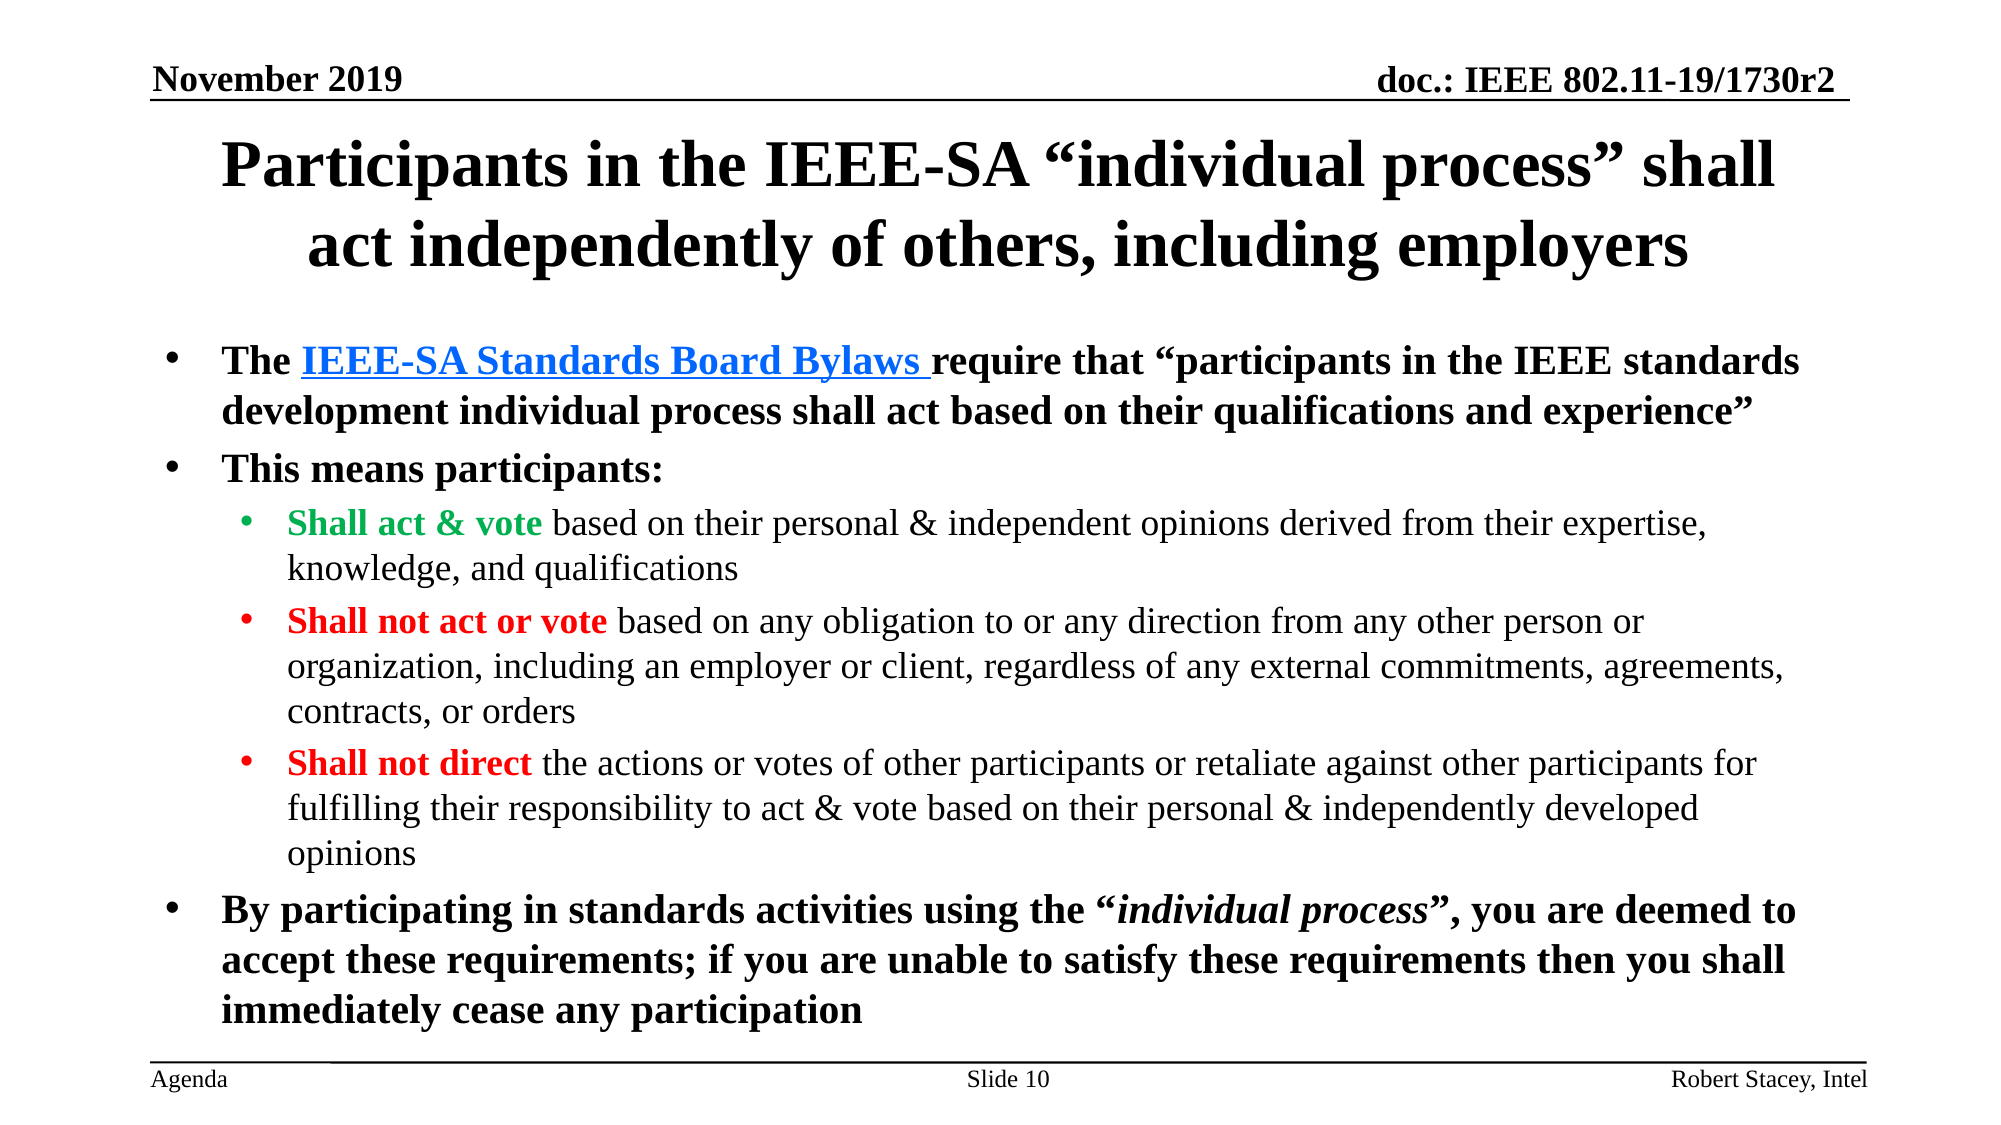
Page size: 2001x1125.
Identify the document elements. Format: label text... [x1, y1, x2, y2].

title Participants in the IEEE-SA “individual process” shall act independently of others, including employers [150, 112, 1850, 288]
slide_number Slide 10 [964, 1062, 1053, 1093]
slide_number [152, 54, 563, 100]
footer Robert Stacey, Intel [1171, 1062, 1869, 1092]
list The IEEE-SA Standards Board Bylaws require that “participants in the IEEE standards development individual process shall act based on their qualifications and experience” This means participants: Shall act & vote based on their personal & independent opinions derived from their expertise, knowledge, and qualifications Shall not act or vote based on any obligation to or any direction from any other person or organization, including an employer or client, regardless of any external commitments, agreements, contracts, or orders Shall not direct the actions or votes of other participants or retaliate against other participants for fulfilling their responsibility to act & vote based on their personal & independently developed opinions By participating in standards activities using the “individual process”, you are deemed to accept these requirements; if you are unable to satisfy these requirements then you shall immediately cease any participation [150, 324, 1850, 1000]
